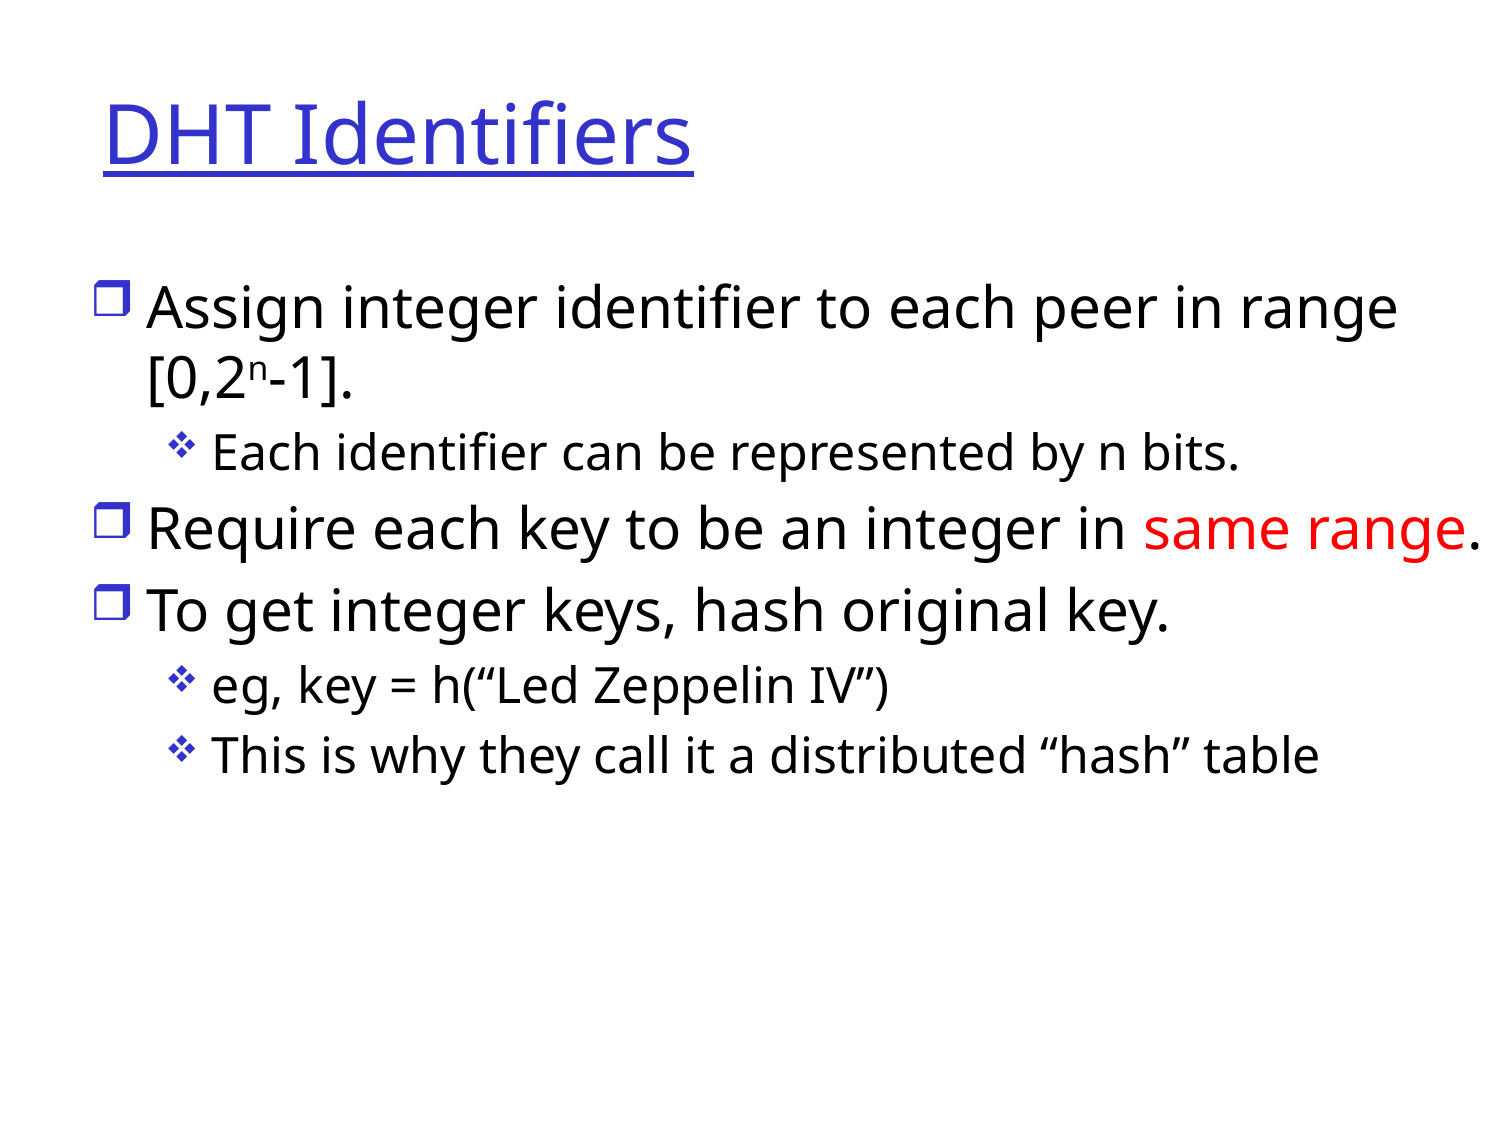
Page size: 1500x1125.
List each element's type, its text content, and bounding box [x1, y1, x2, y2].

title DHT Identifiers [87, 37, 1363, 226]
list Assign integer identifier to each peer in range [0,2n-1]. Each identifier can be represented by n bits. Require each key to be an integer in same range. To get integer keys, hash original key. eg, key = h(“Led Zeppelin IV”) This is why they call it a distributed “hash” table [74, 262, 1500, 1006]
